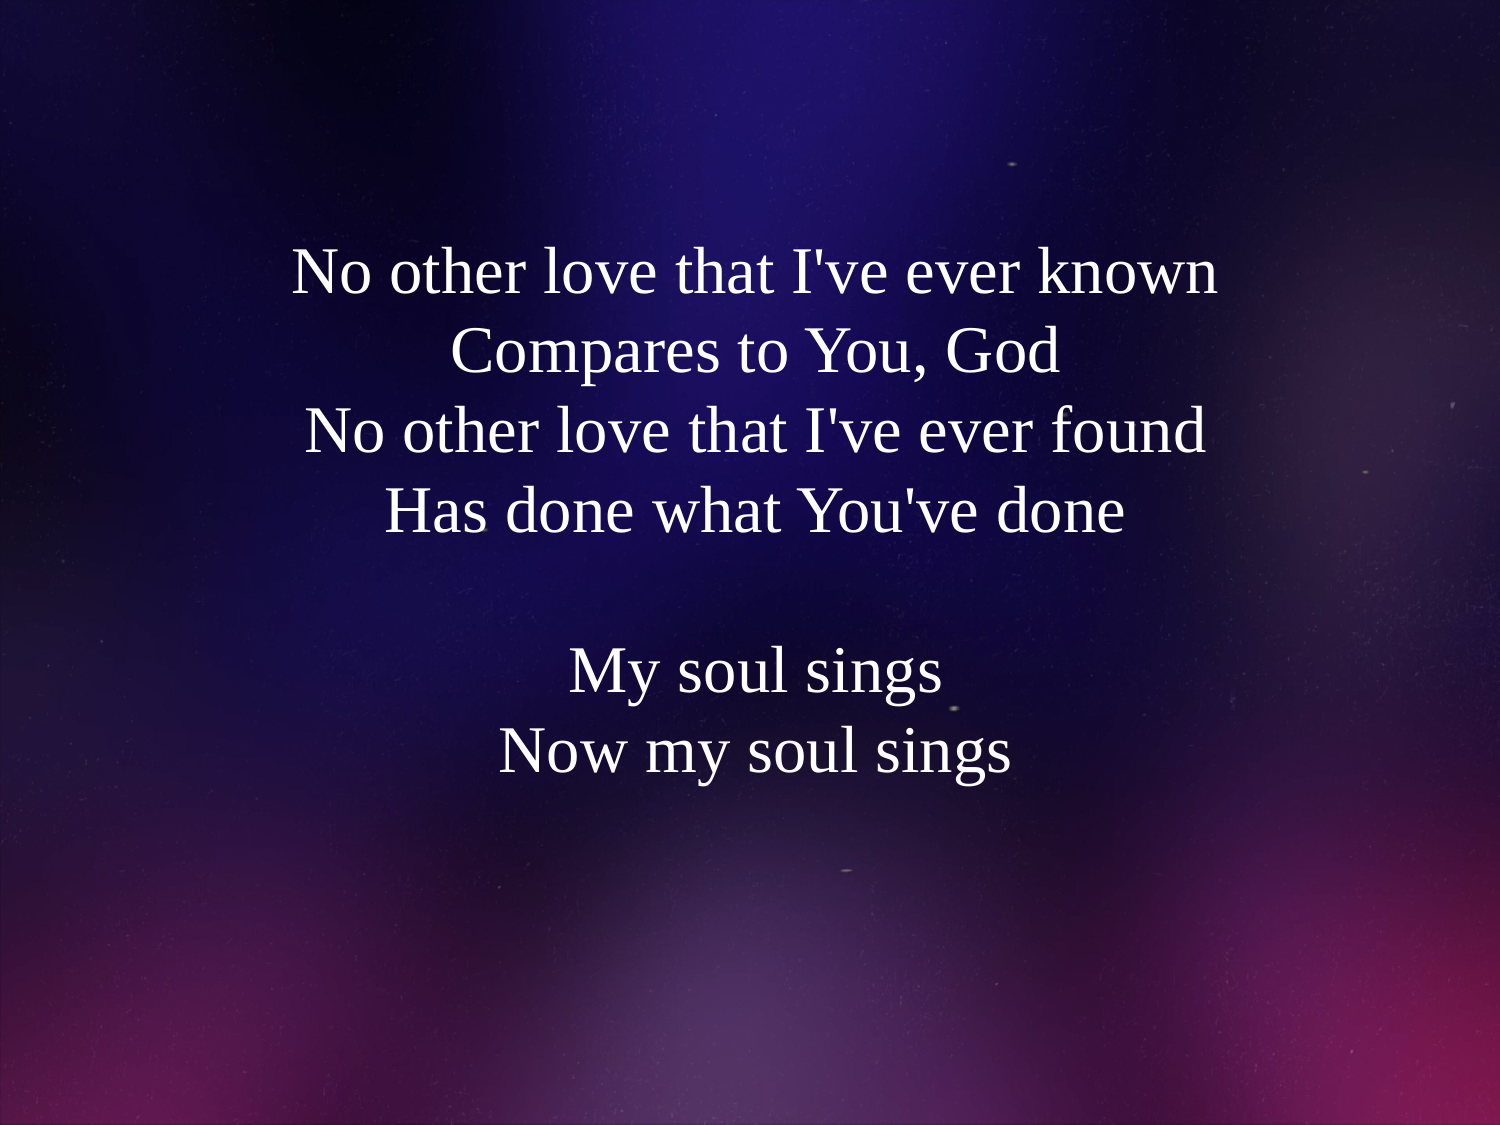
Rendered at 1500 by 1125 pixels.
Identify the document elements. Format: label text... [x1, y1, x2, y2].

picture [0, 0, 1500, 1125]
title No other love that I've ever known Compares to You, God No other love that I've ever found Has done what You've done My soul sings Now my soul sings [62, 412, 1450, 600]
